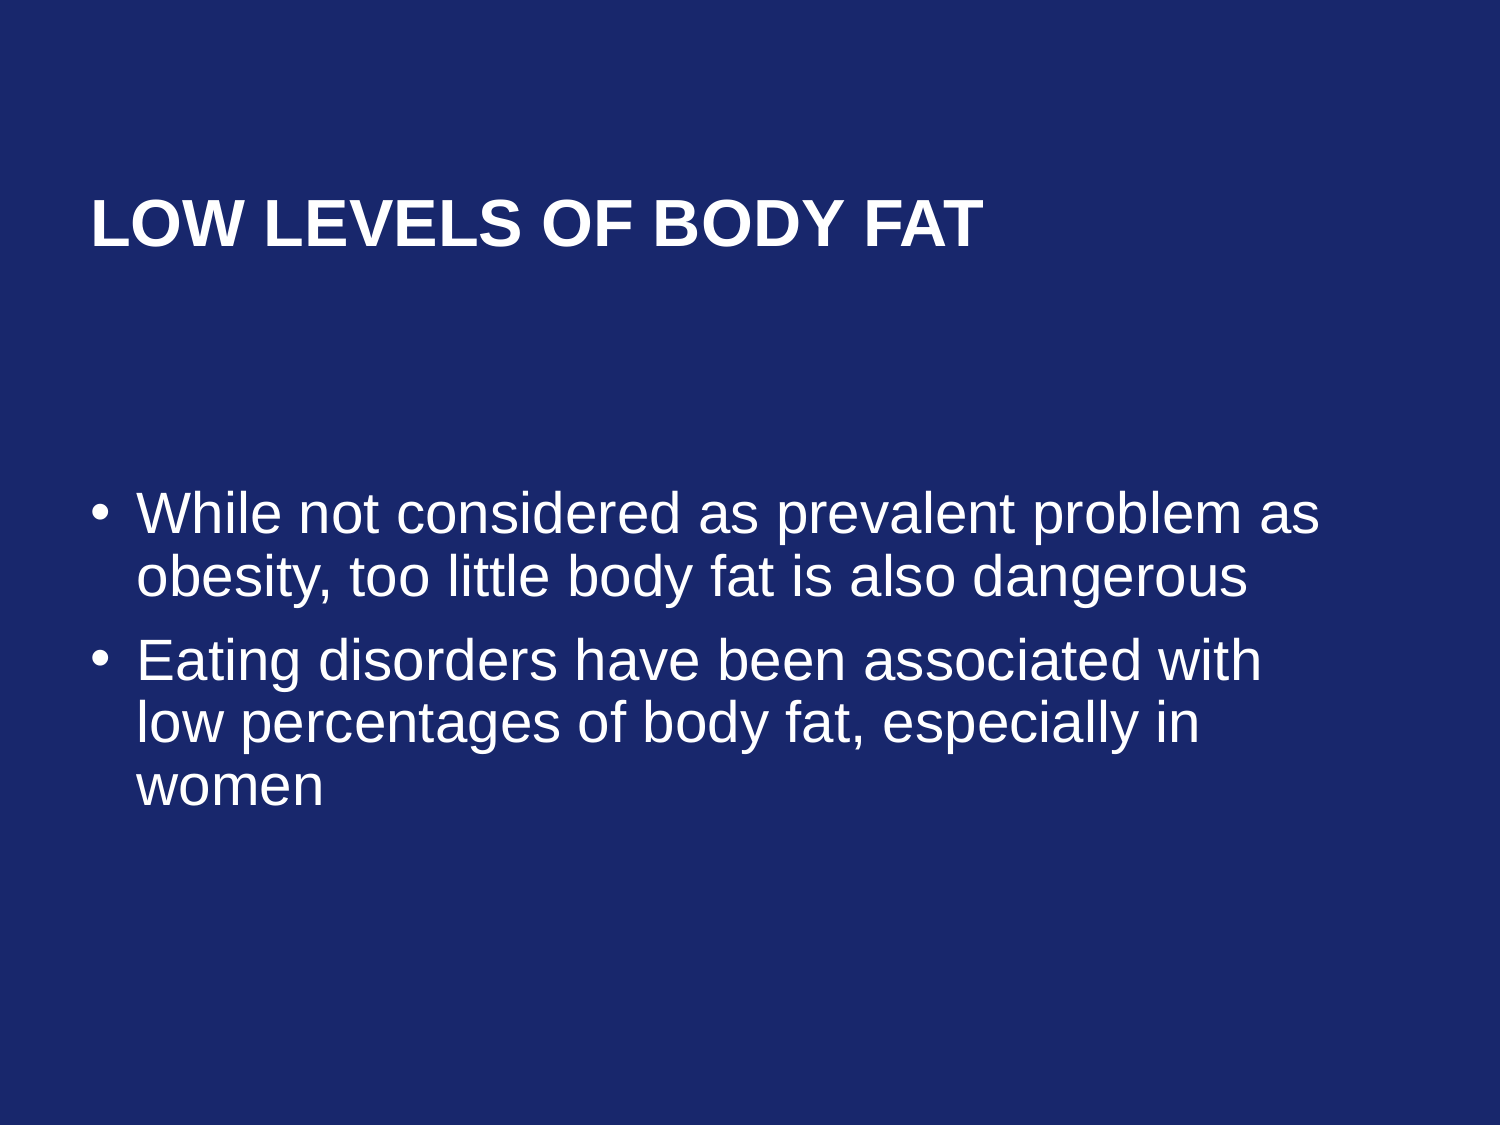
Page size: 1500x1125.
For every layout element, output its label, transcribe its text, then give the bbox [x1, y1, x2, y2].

list While not considered as prevalent problem as obesity, too little body fat is also dangerous Eating disorders have been associated with low percentages of body fat, especially in women [75, 351, 1350, 950]
title Low Levels of Body Fat [75, 99, 1350, 339]
